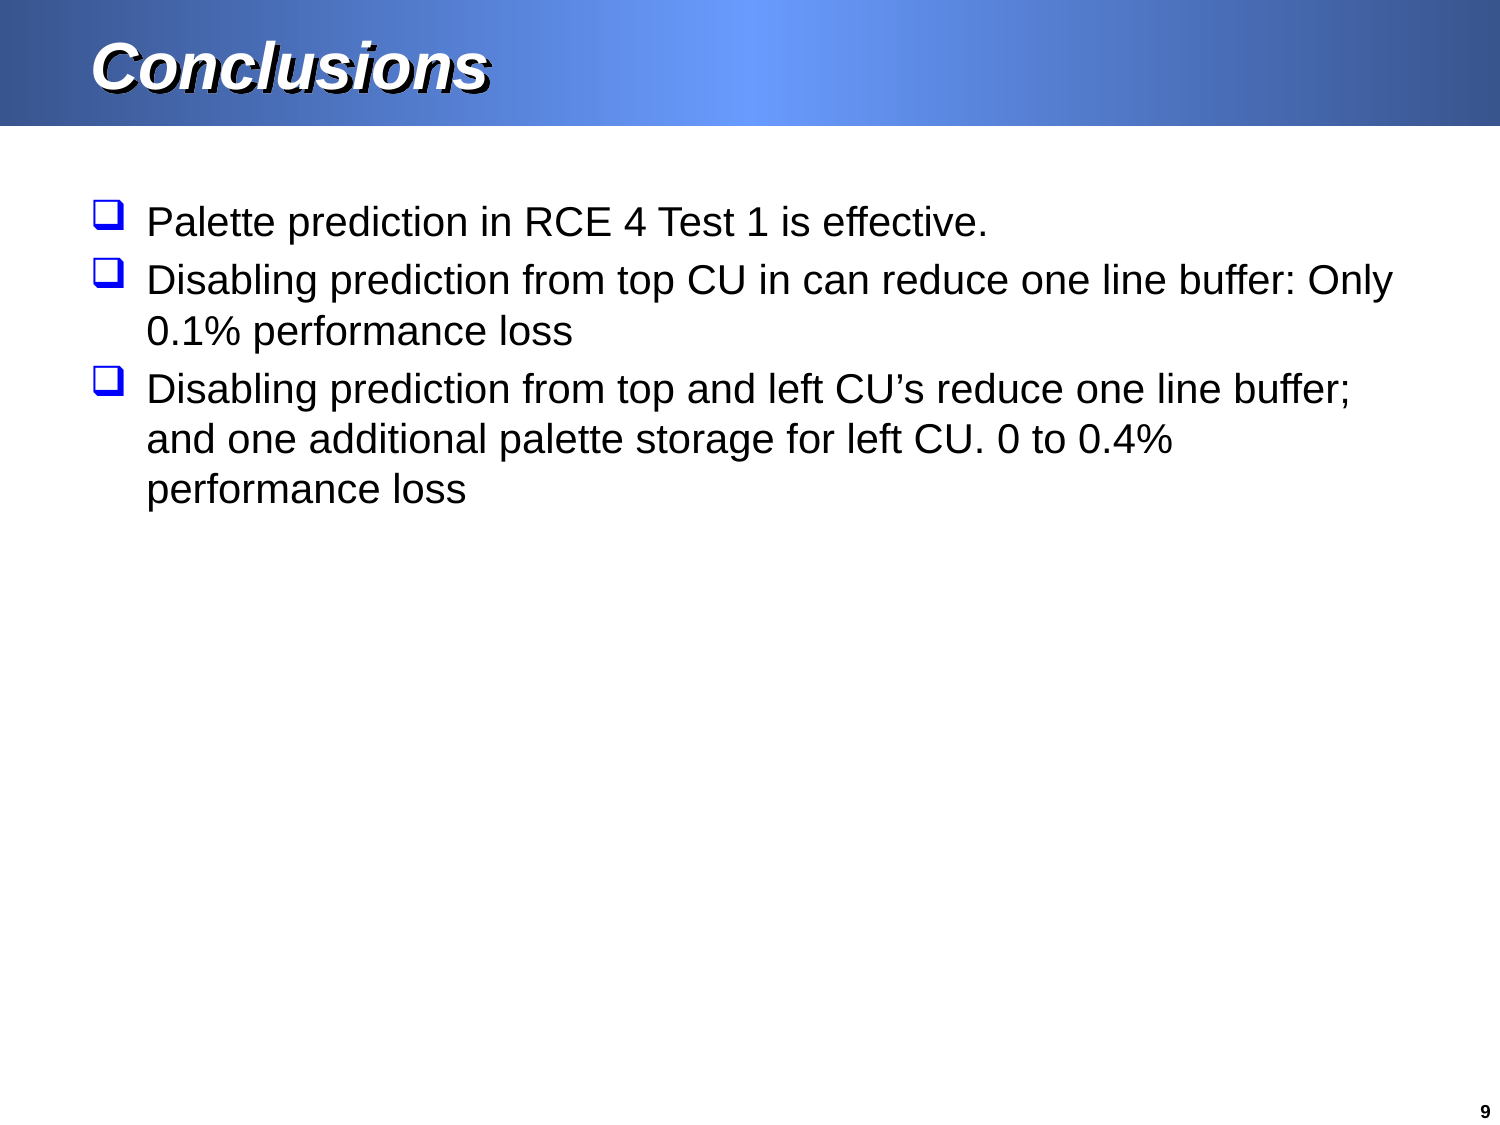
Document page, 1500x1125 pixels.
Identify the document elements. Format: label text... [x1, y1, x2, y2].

title Conclusions [74, 12, 1426, 126]
list Palette prediction in RCE 4 Test 1 is effective. Disabling prediction from top CU in can reduce one line buffer: Only 0.1% performance loss Disabling prediction from top and left CU’s reduce one line buffer; and one additional palette storage for left CU. 0 to 0.4% performance loss [74, 187, 1426, 1038]
slide_number 9 [1368, 1091, 1500, 1125]
